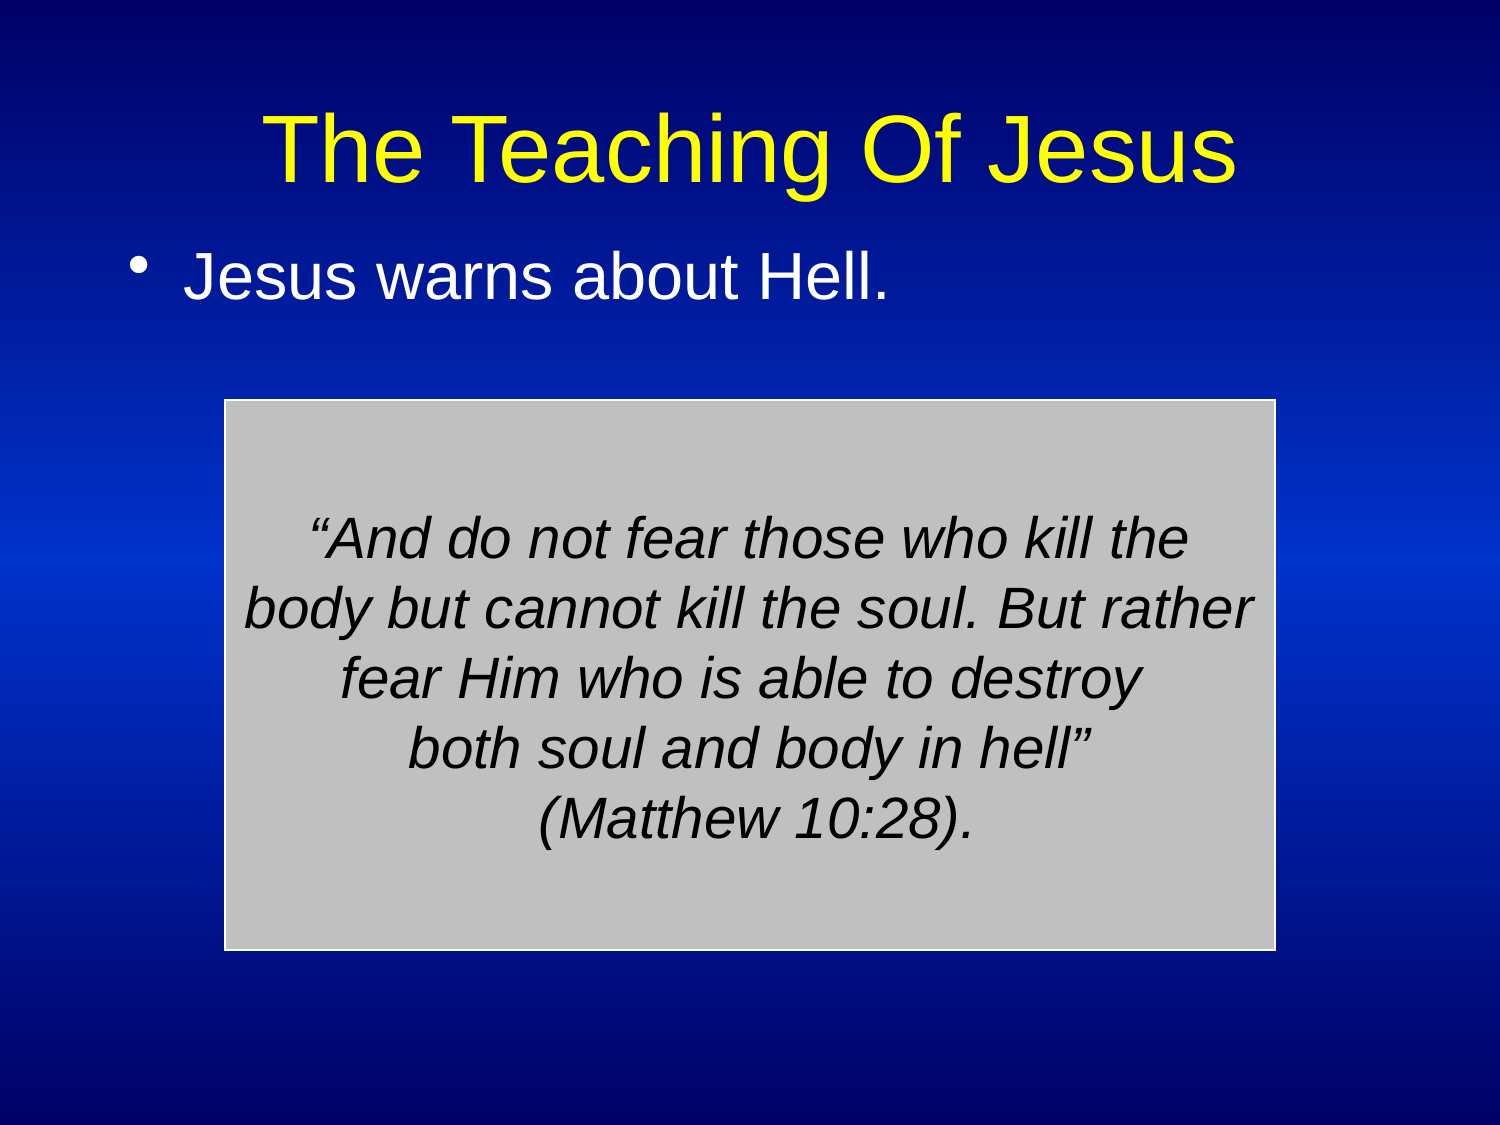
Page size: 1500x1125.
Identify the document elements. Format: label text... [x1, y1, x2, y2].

text_box “And do not fear those who kill the body but cannot kill the soul. But rather fear Him who is able to destroy both soul and body in hell” (Matthew 10:28). [224, 399, 1275, 950]
list Jesus warns about Hell. [112, 224, 1463, 350]
title The Teaching Of Jesus [37, 50, 1463, 238]
